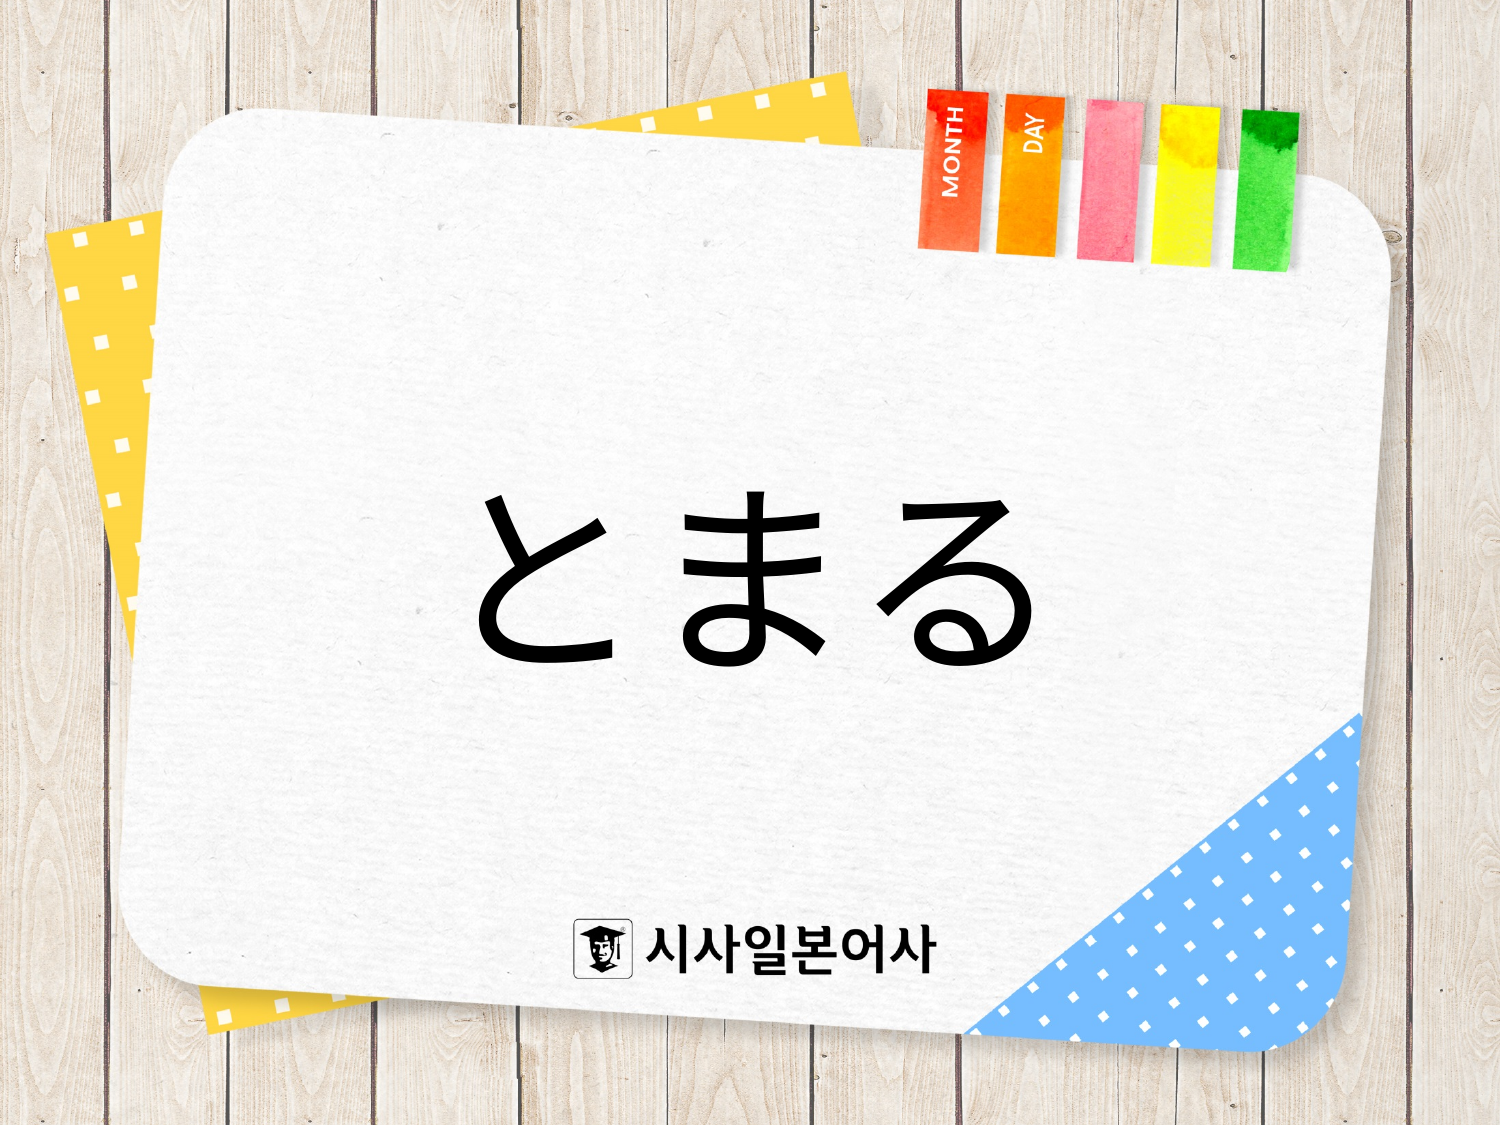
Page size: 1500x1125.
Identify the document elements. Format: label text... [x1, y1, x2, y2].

picture [0, 0, 1500, 1125]
title とまる [75, 338, 1425, 811]
